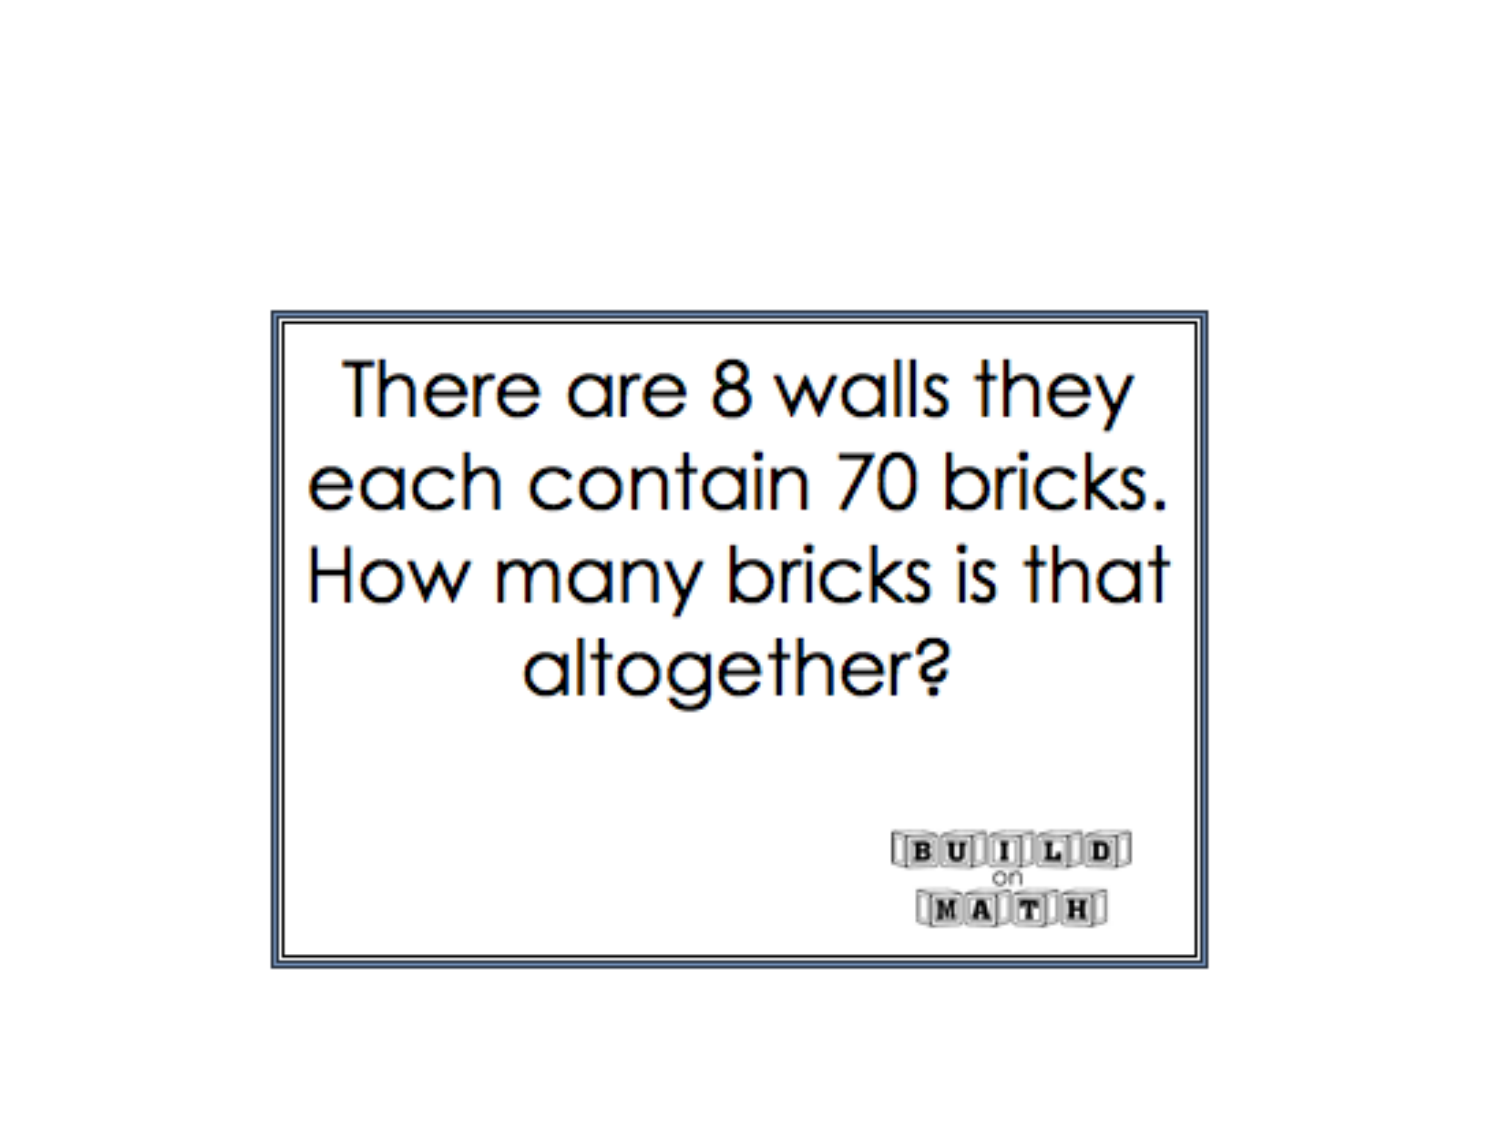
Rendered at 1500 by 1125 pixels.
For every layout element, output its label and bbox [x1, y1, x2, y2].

list [74, 262, 1426, 1006]
